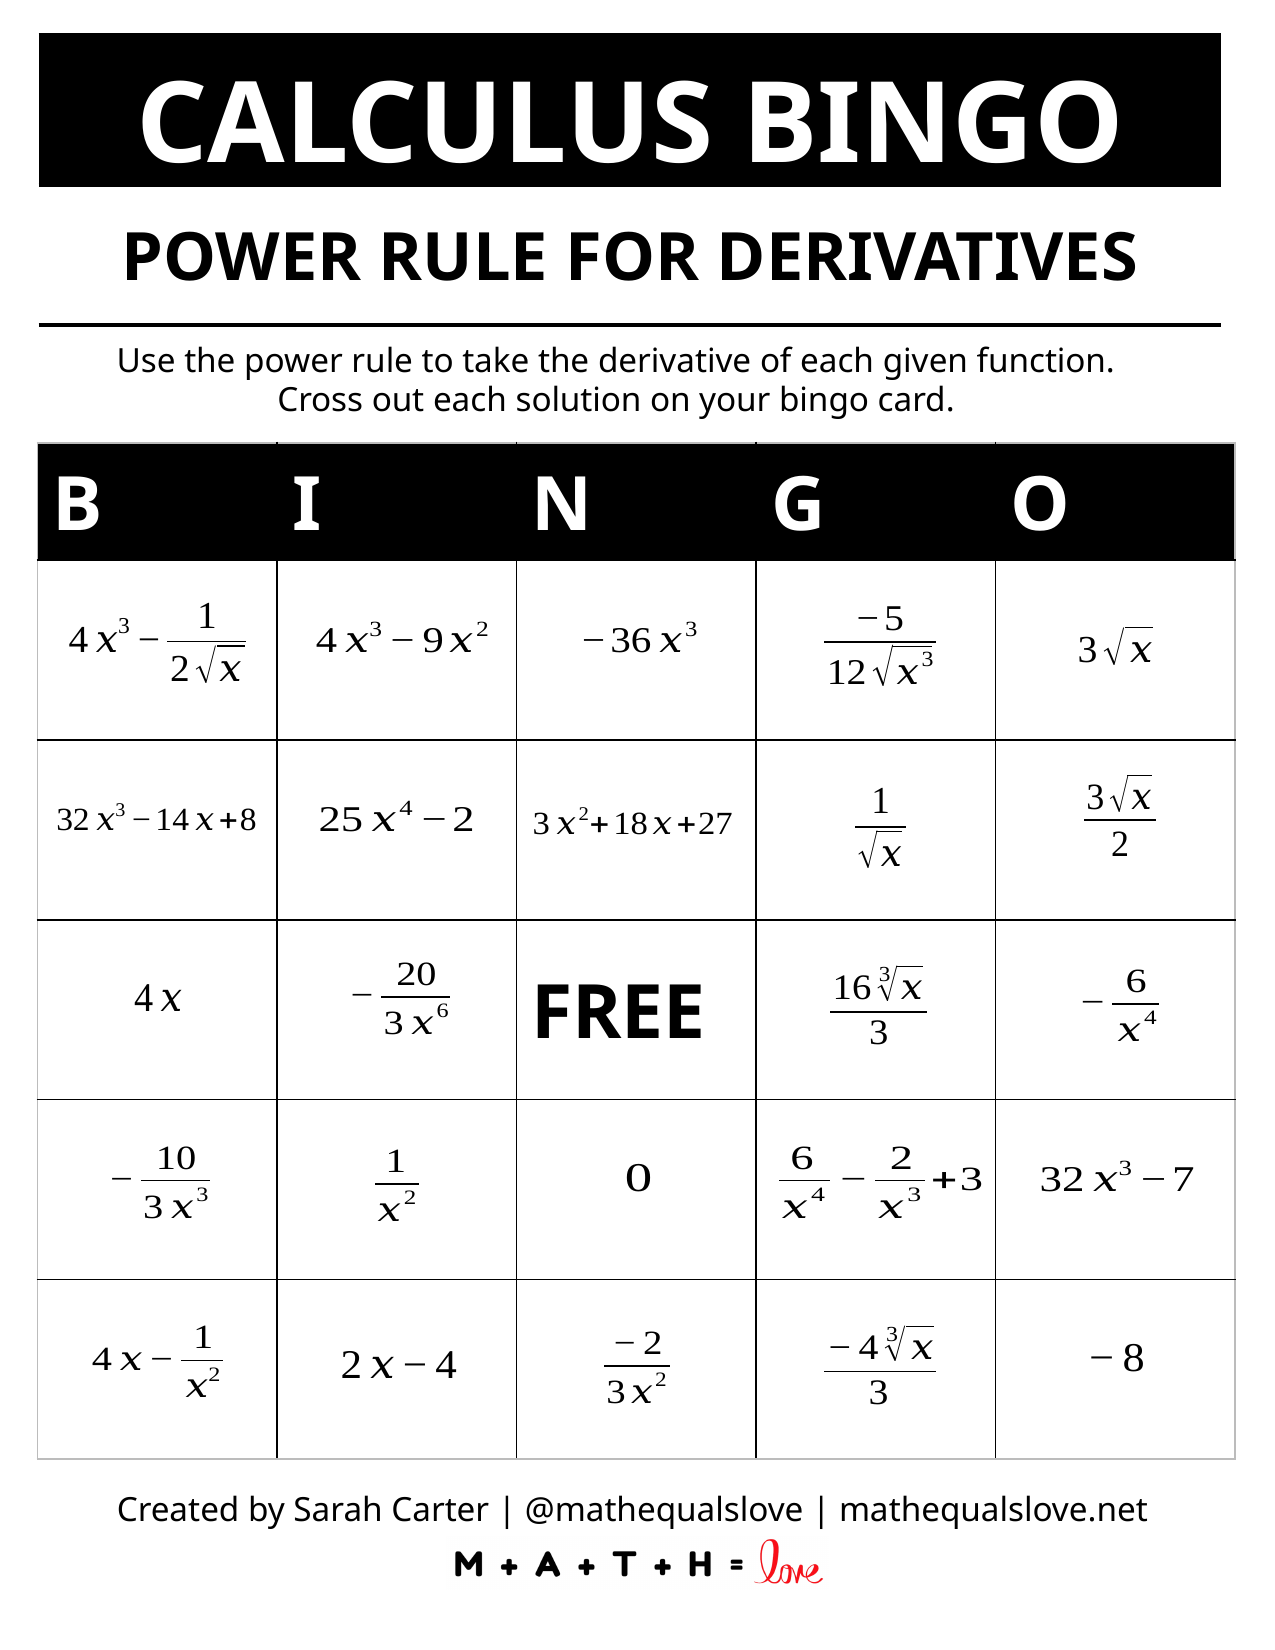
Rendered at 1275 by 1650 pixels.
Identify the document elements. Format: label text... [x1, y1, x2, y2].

table_header O [996, 444, 1234, 559]
table_cell [38, 561, 276, 739]
table_header CALCULUS BINGO [39, 36, 1221, 183]
table_cell [996, 1280, 1234, 1458]
table_cell [996, 561, 1234, 739]
table_cell [757, 1280, 995, 1458]
table_cell [996, 921, 1234, 1099]
table_cell [757, 1100, 995, 1279]
table_cell POWER RULE FOR DERIVATIVES [39, 187, 1221, 323]
table_cell [517, 741, 755, 919]
table_cell [278, 921, 516, 1099]
table_header G [757, 444, 995, 559]
table_cell [757, 921, 995, 1099]
table_header I [278, 444, 516, 559]
picture [446, 1536, 829, 1590]
table_cell [996, 1100, 1234, 1279]
table_cell [38, 921, 276, 1099]
text_box Use the power rule to take the derivative of each given function. Cross out each solution on your bingo card. [28, 331, 1214, 426]
table_cell [38, 1100, 276, 1279]
table_header B [38, 444, 276, 559]
table_cell [278, 1100, 516, 1279]
table_header N [517, 444, 755, 559]
table_cell [517, 1280, 755, 1458]
text_box Created by Sarah Carter | @mathequalslove | mathequalslove.net [53, 1481, 1222, 1536]
table_cell [38, 741, 276, 919]
table_cell [757, 741, 995, 919]
table_cell FREE [517, 921, 755, 1099]
table_cell [517, 561, 755, 739]
table_cell [517, 1100, 755, 1279]
table_cell [278, 741, 516, 919]
table_cell [757, 561, 995, 739]
table_cell [278, 1280, 516, 1458]
table_cell [278, 561, 516, 739]
table_cell [38, 1280, 276, 1458]
table_cell [996, 741, 1234, 919]
